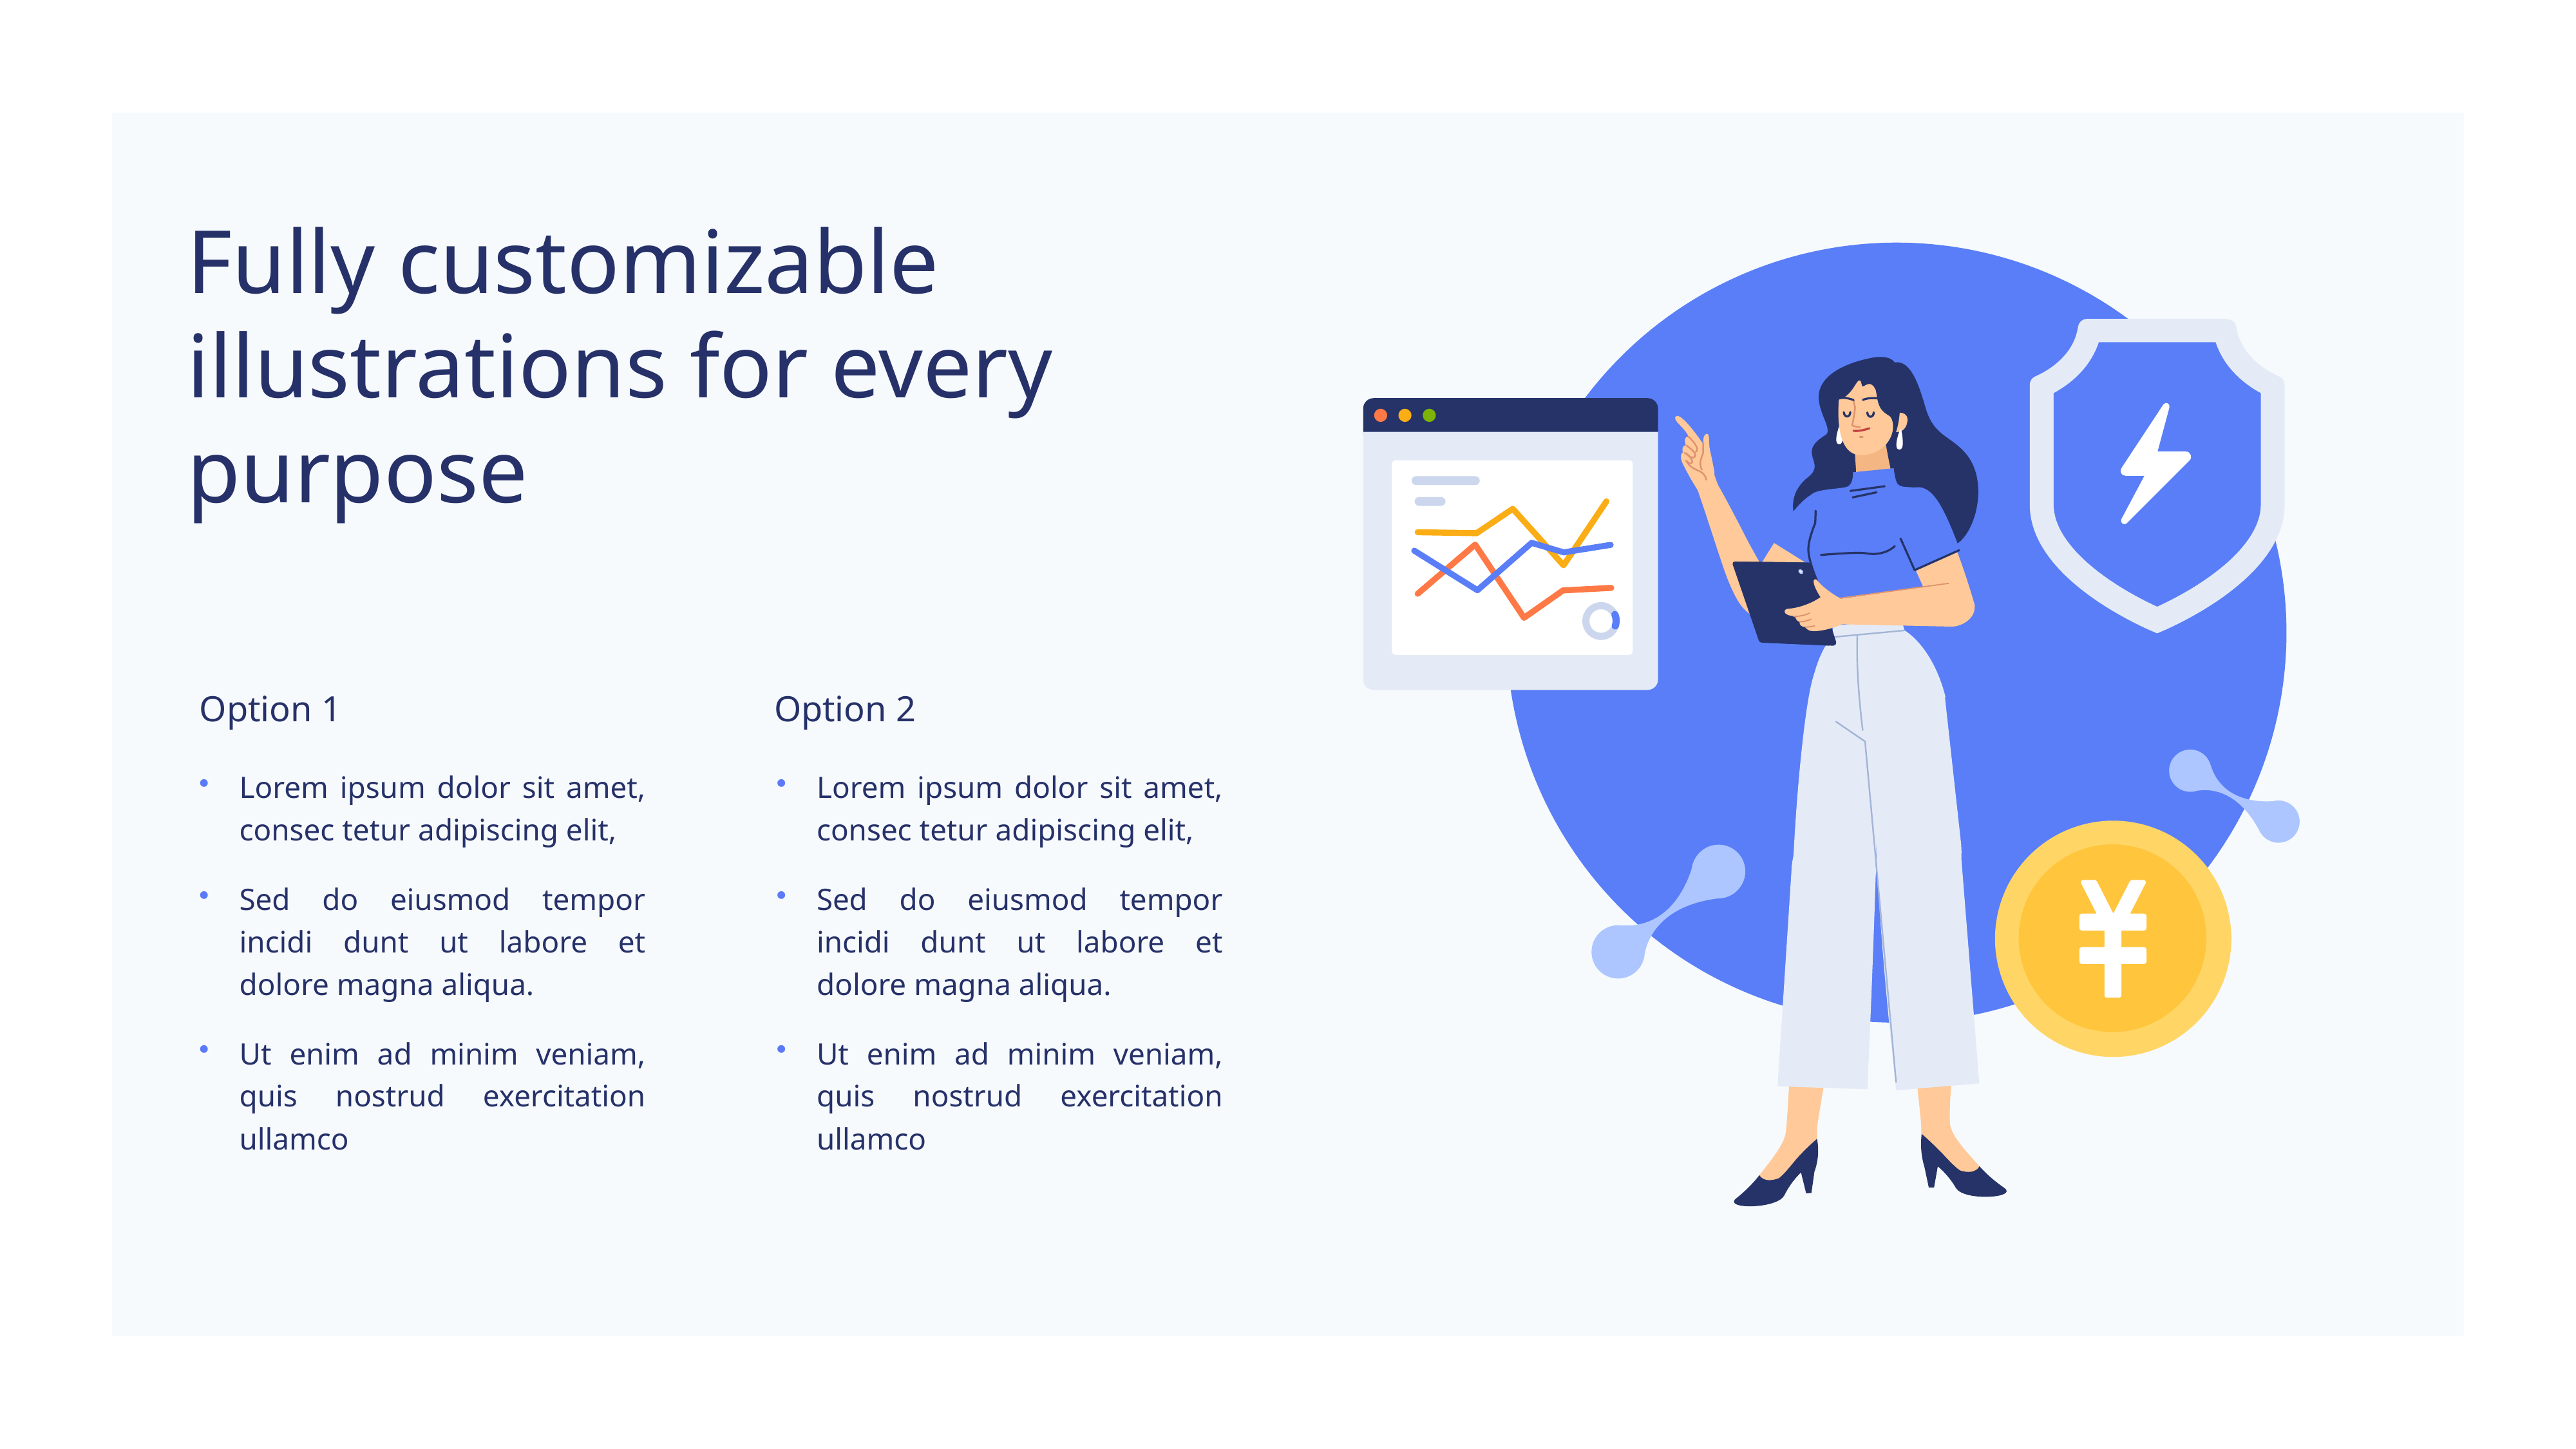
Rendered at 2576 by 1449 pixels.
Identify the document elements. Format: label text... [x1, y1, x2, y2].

text_box Fully customizable illustrations for every purpose [182, 201, 1320, 525]
text_box Lorem ipsum dolor sit amet, consec tetur adipiscing elit, Sed do eiusmod tempor incidi dunt ut labore et dolore magna aliqua. Ut enim ad minim veniam, quis nostrud exercitation ullamco [194, 757, 650, 1160]
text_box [1363, 242, 2300, 1207]
text_box Lorem ipsum dolor sit amet, consec tetur adipiscing elit, Sed do eiusmod tempor incidi dunt ut labore et dolore magna aliqua. Ut enim ad minim veniam, quis nostrud exercitation ullamco [772, 757, 1228, 1160]
text_box [112, 112, 2464, 1336]
text_box Option 2 [764, 668, 1061, 739]
text_box Option 1 [190, 668, 748, 739]
